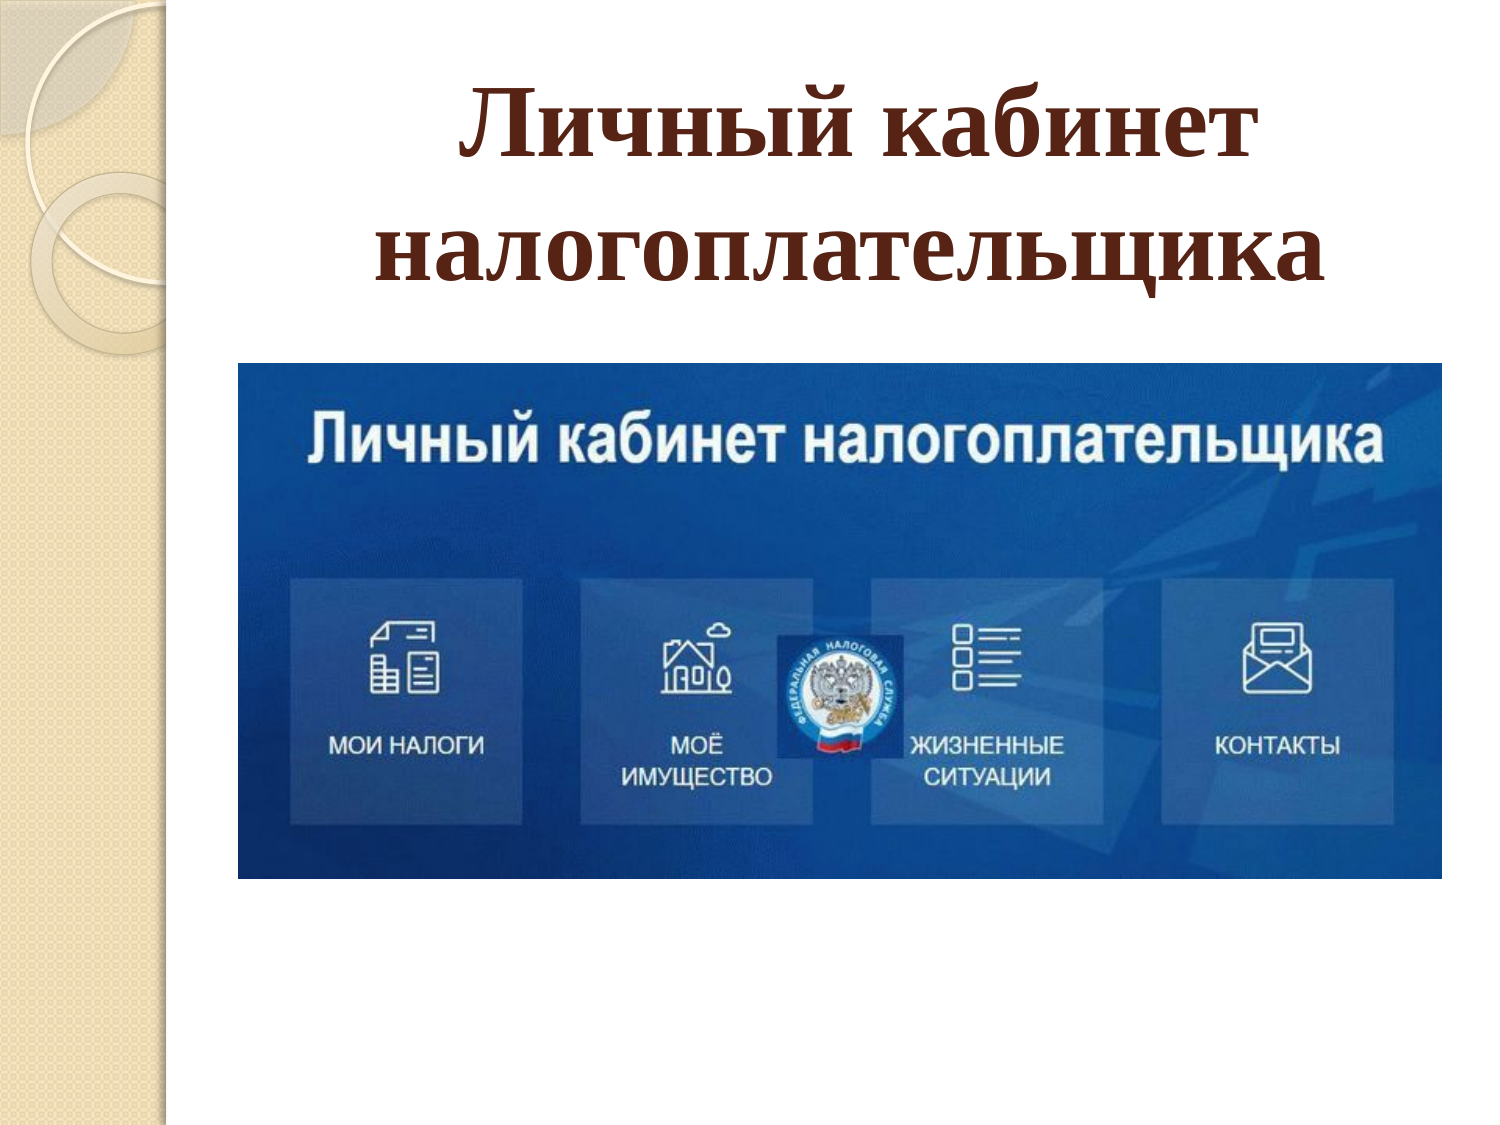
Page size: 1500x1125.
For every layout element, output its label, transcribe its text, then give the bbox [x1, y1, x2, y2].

picture [238, 363, 1442, 880]
title Личный кабинет налогоплательщика [235, 45, 1466, 434]
